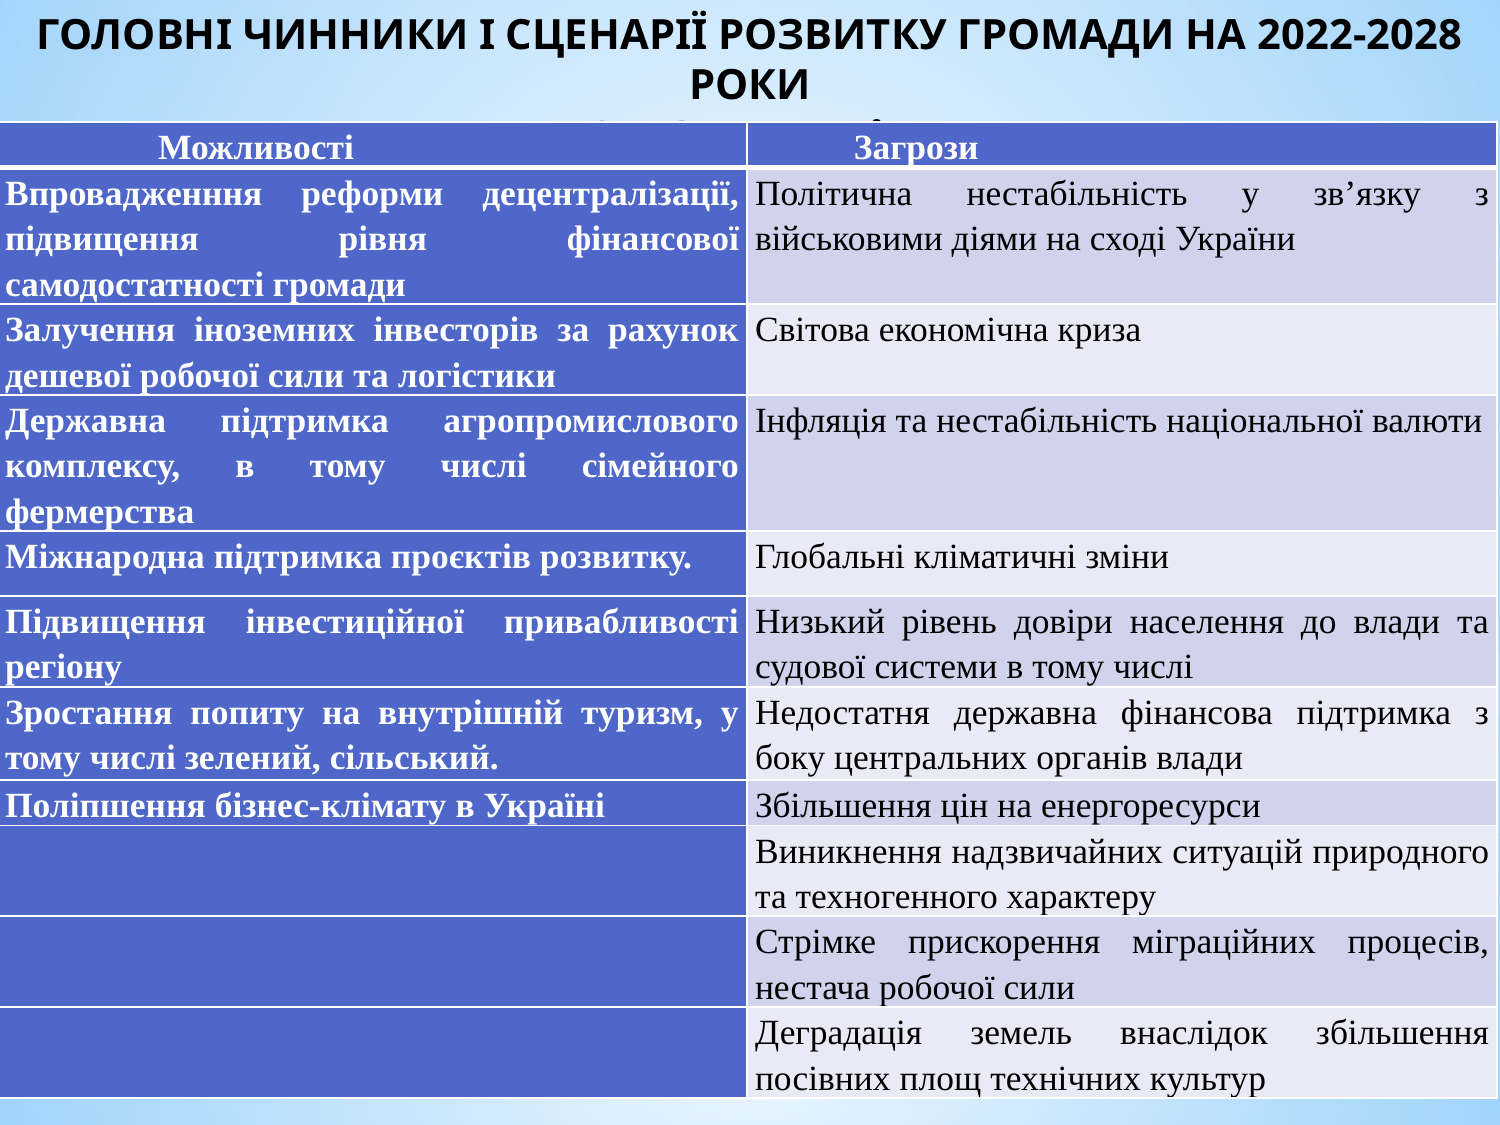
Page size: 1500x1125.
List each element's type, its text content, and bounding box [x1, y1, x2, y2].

table_cell Залучення іноземних інвесторів за рахунок дешевої робочої сили та логістики [0, 305, 746, 394]
table_cell Міжнародна підтримка проєктів розвитку. [0, 532, 746, 595]
table_cell Політична нестабільність у зв’язку з військовими діями на сході України [748, 170, 1496, 303]
table_cell Зростання попиту на внутрішній туризм, у тому числі зелений, сільський. [0, 688, 746, 779]
table_cell Недостатня державна фінансова підтримка з боку центральних органів влади [748, 688, 1496, 779]
table_cell [0, 1008, 746, 1097]
title ГОЛОВНІ ЧИННИКИ І СЦЕНАРІЇ РОЗВИТКУ ГРОМАДИ НА 2022-2028 РОКИ SWOT-аналіз [0, 0, 1500, 188]
table_cell Підвищення інвестиційної привабливості регіону [0, 597, 746, 686]
table_header Загрози [748, 123, 1496, 165]
table_cell Стрімке прискорення міграційних процесів, нестача робочої сили [748, 917, 1496, 1006]
table_cell Світова економічна криза [748, 305, 1496, 394]
table_header Можливості [0, 123, 746, 165]
table_cell Інфляція та нестабільність національної валюти [748, 396, 1496, 530]
table_cell Глобальні кліматичні зміни [748, 532, 1496, 595]
table_cell [0, 826, 746, 915]
table_cell Збільшення цін на енергоресурси [748, 781, 1496, 825]
table_cell Державна підтримка агропромислового комплексу, в тому числі сімейного фермерства [0, 396, 746, 530]
table_cell Низький рівень довіри населення до влади та судової системи в тому числі [748, 597, 1496, 686]
table_cell Впровадженння реформи децентралізації, підвищення рівня фінансової самодостатності громади [0, 170, 746, 303]
table_cell [0, 917, 746, 1006]
table_cell Виникнення надзвичайних ситуацій природного та техногенного характеру [748, 826, 1496, 915]
table_cell Поліпшення бізнес-клімату в Україні [0, 781, 746, 825]
table_cell Деградація земель внаслідок збільшення посівних площ технічних культур [748, 1008, 1496, 1097]
